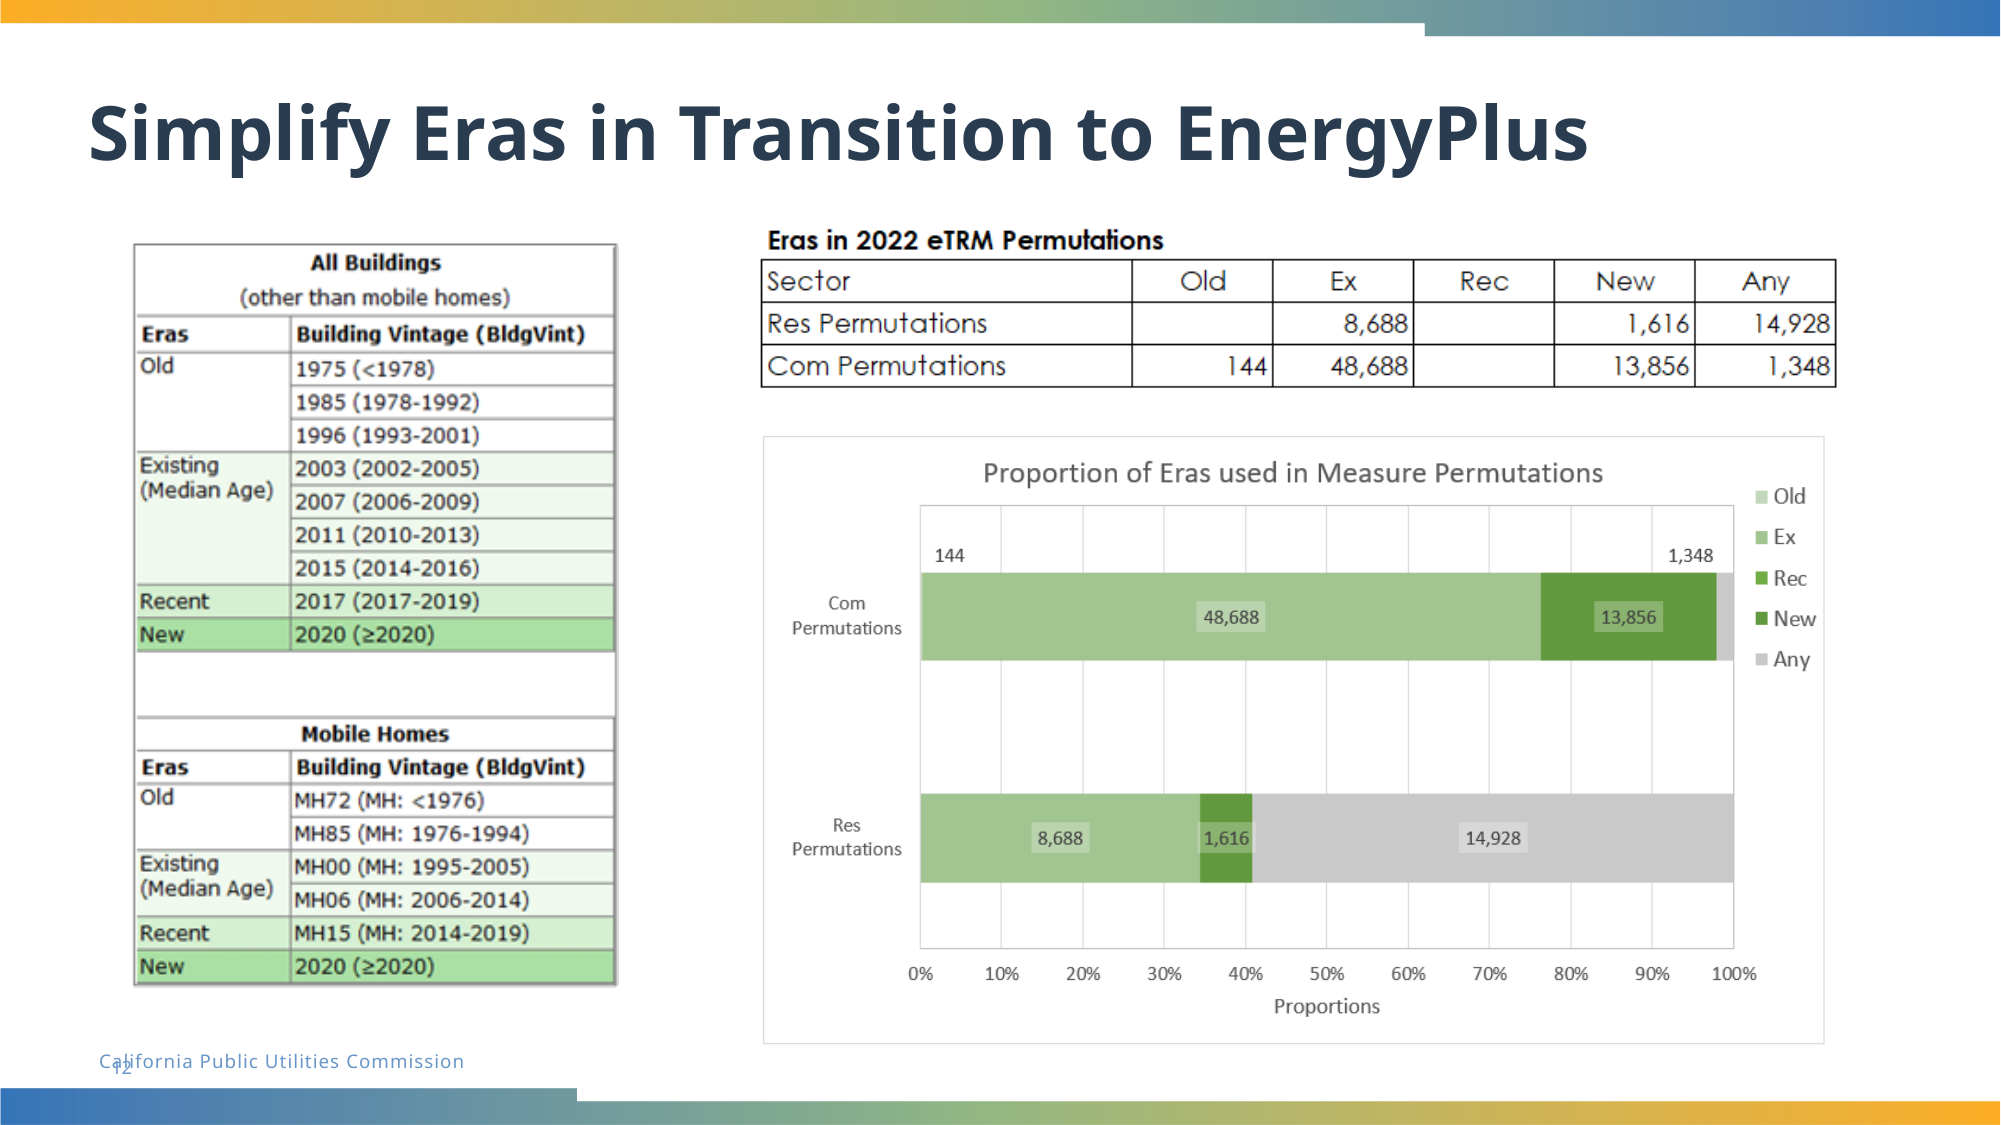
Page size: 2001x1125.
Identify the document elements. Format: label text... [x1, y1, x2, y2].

slide_number 12 [88, 1056, 133, 1082]
title Simplify Eras in Transition to EnergyPlus [88, 88, 1912, 243]
picture [0, 0, 2001, 1125]
